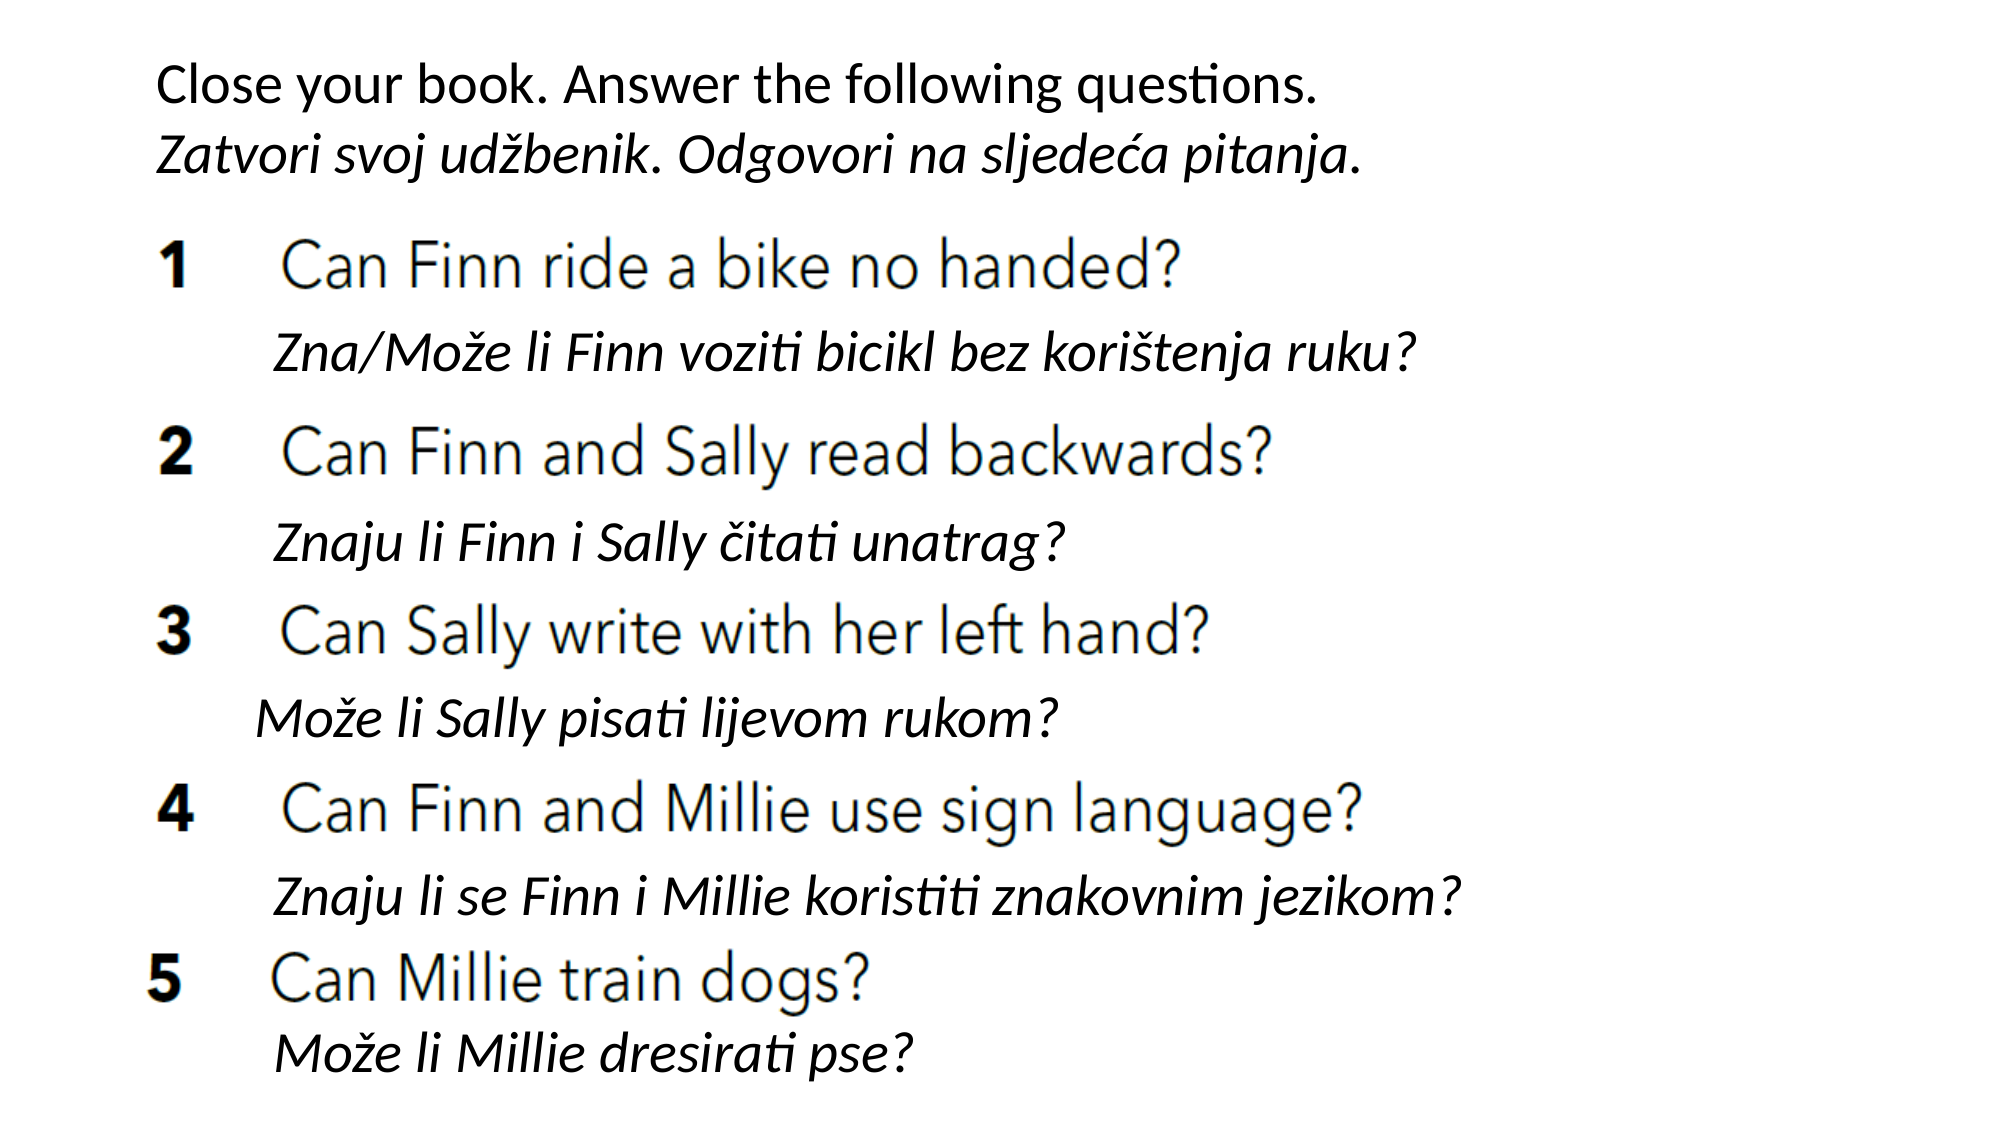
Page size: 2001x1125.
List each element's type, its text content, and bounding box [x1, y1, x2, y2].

text_box Može li Millie dresirati pse? [258, 1006, 1573, 1092]
text_box Znaju li Finn i Sally čitati unatrag? [258, 495, 1522, 581]
picture [117, 197, 1217, 319]
text_box Close your book. Answer the following questions. Zatvori svoj udžbenik. Odgovori na sljedeća pitanja. [141, 37, 1817, 193]
picture [141, 765, 1386, 871]
picture [141, 405, 1291, 503]
picture [117, 927, 898, 1045]
text_box Znaju li se Finn i Millie koristiti znakovnim jezikom? [258, 849, 1573, 935]
picture [141, 580, 1261, 689]
text_box Zna/Može li Finn voziti bicikl bez korištenja ruku? [258, 305, 1522, 390]
text_box Može li Sally pisati lijevom rukom? [239, 671, 1386, 757]
